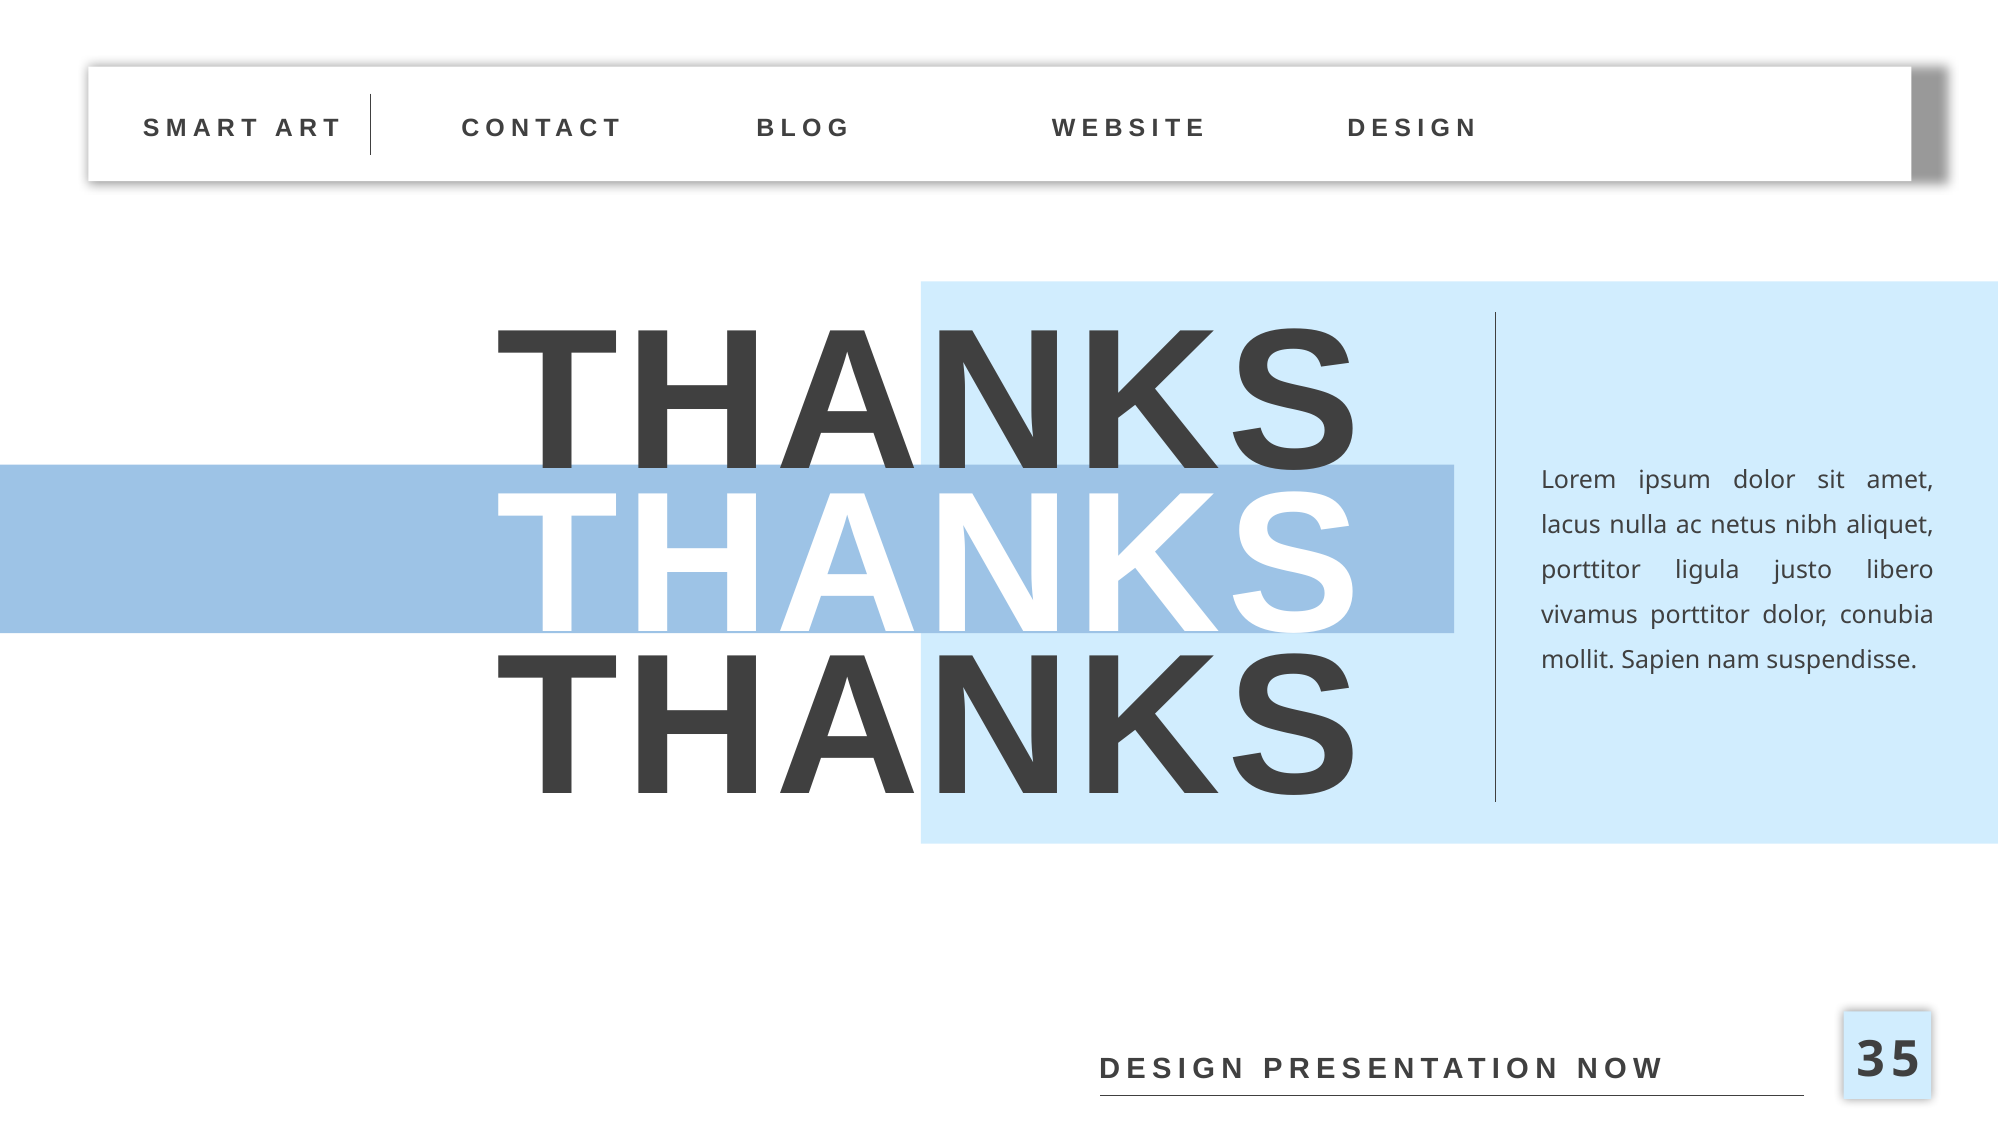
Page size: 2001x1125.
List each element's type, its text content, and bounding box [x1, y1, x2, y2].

text_box DESIGN PRESENTATION NOW [1084, 1042, 1805, 1093]
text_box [88, 66, 1912, 182]
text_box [1832, 1011, 1944, 1099]
text_box [920, 280, 1999, 845]
text_box [0, 463, 439, 634]
text_box [1419, 463, 1455, 634]
text_box Lorem ipsum dolor sit amet, lacus nulla ac netus nibh aliquet, porttitor ligula justo libero vivamus porttitor dolor, conubia mollit. Sapien nam suspendisse. [1526, 441, 1950, 681]
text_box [439, 261, 1419, 844]
